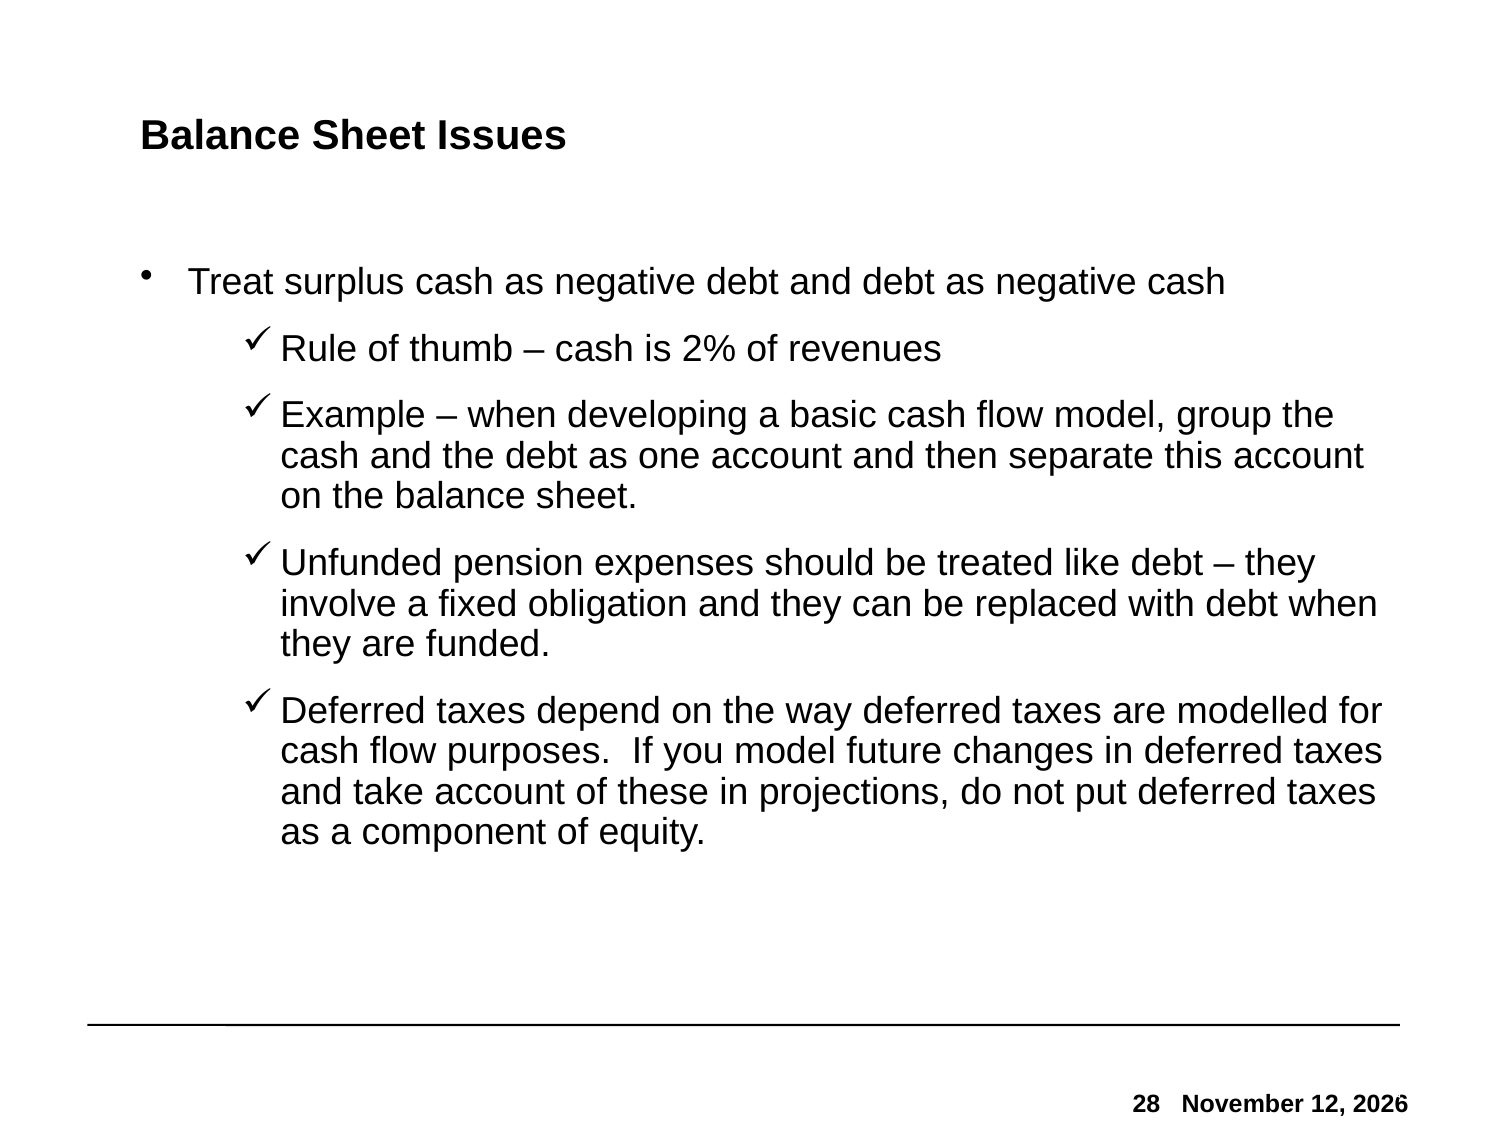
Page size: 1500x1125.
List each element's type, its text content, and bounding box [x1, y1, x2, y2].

title Balance Sheet Issues [124, 99, 1401, 226]
list Treat surplus cash as negative debt and debt as negative cash Rule of thumb – cash is 2% of revenues Example – when developing a basic cash flow model, group the cash and the debt as one account and then separate this account on the balance sheet. Unfunded pension expenses should be treated like debt – they involve a fixed obligation and they can be replaced with debt when they are funded. Deferred taxes depend on the way deferred taxes are modelled for cash flow purposes. If you model future changes in deferred taxes and take account of these in projections, do not put deferred taxes as a component of equity. [124, 249, 1426, 1013]
